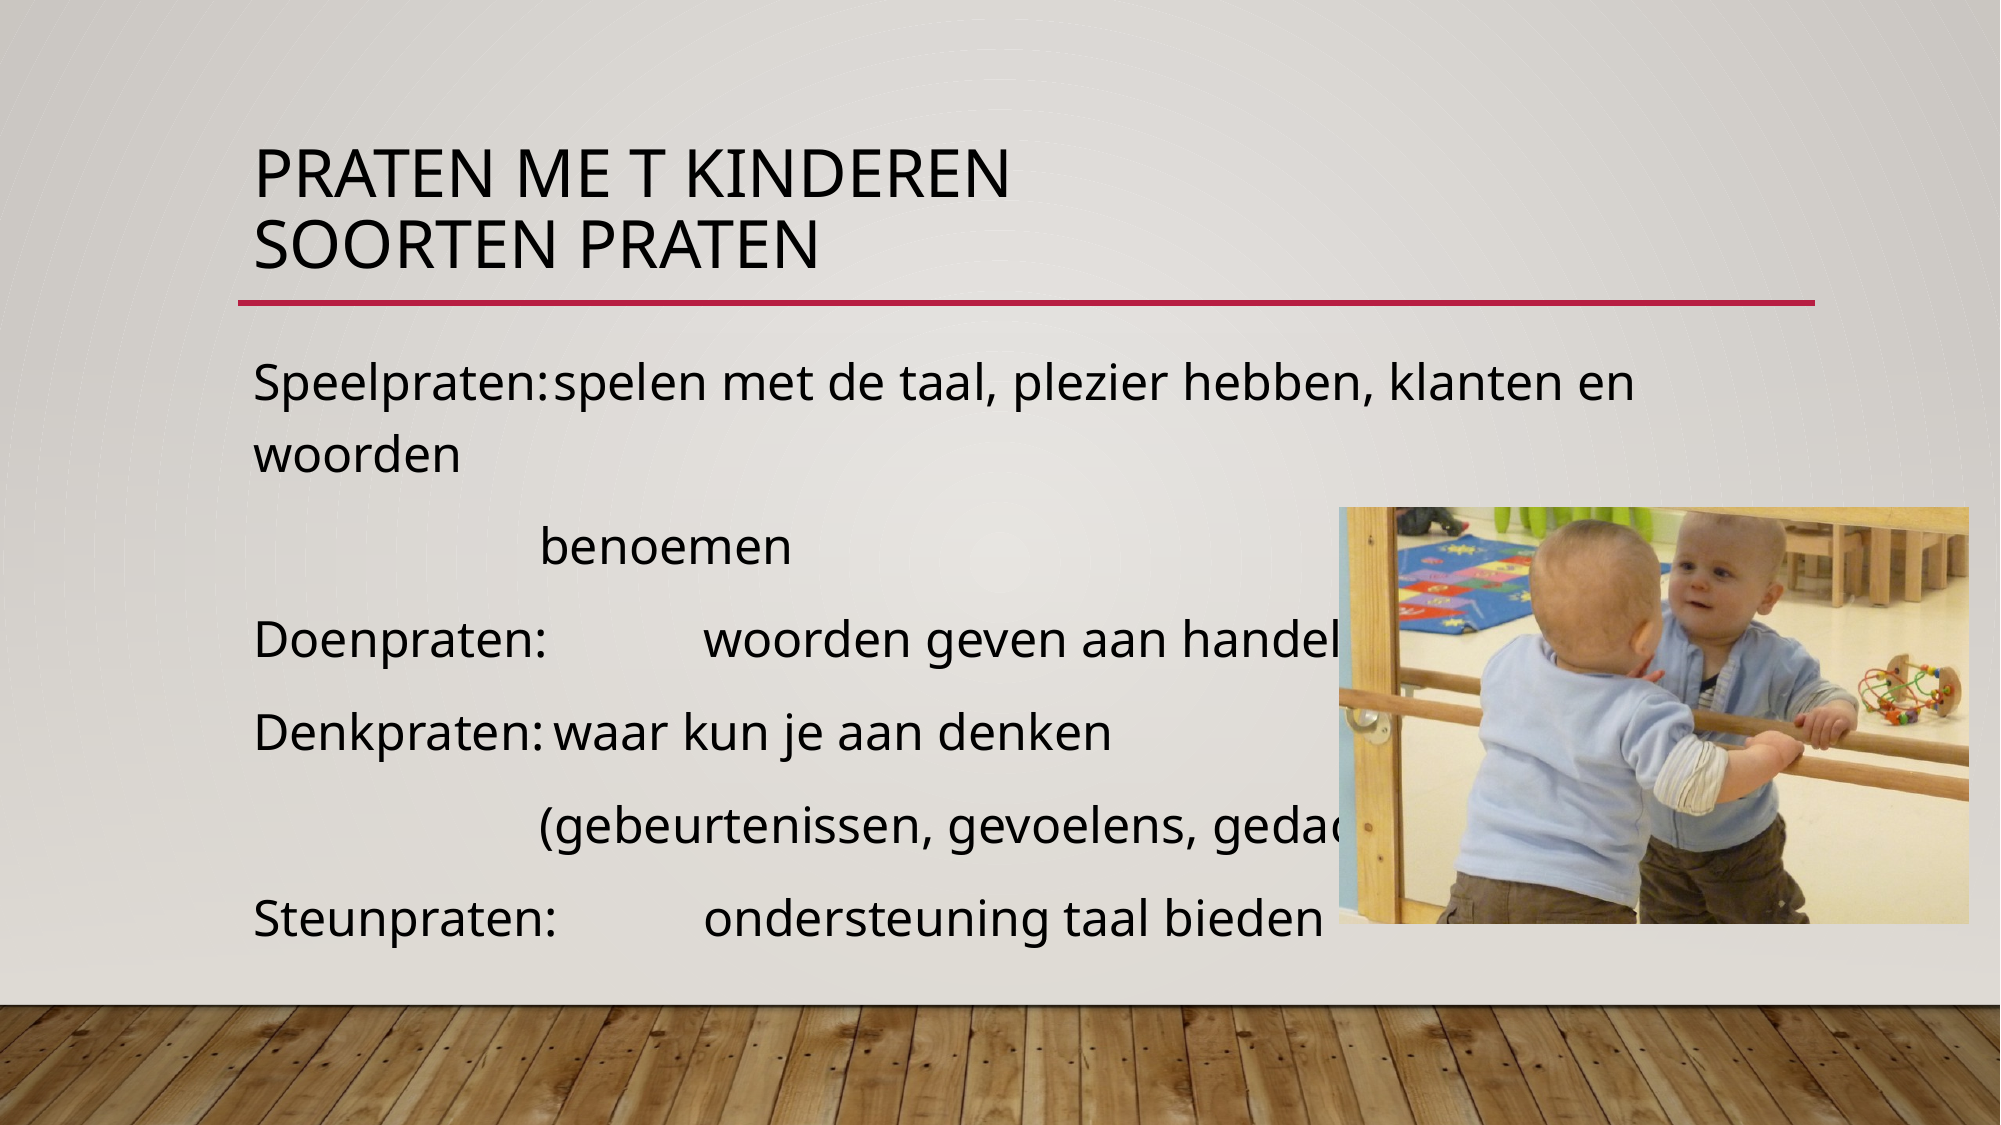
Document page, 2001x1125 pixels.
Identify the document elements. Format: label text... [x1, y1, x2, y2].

title Praten me t kinderen soorten praten [238, 131, 1814, 305]
picture [1339, 507, 1969, 924]
list Speelpraten: spelen met de taal, plezier hebben, klanten en woorden benoemen Doenpraten: woorden geven aan handelingen Denkpraten: waar kun je aan denken (gebeurtenissen, gevoelens, gedachten) Steunpraten: ondersteuning taal bieden [238, 330, 1814, 897]
picture [0, 1005, 2000, 1125]
